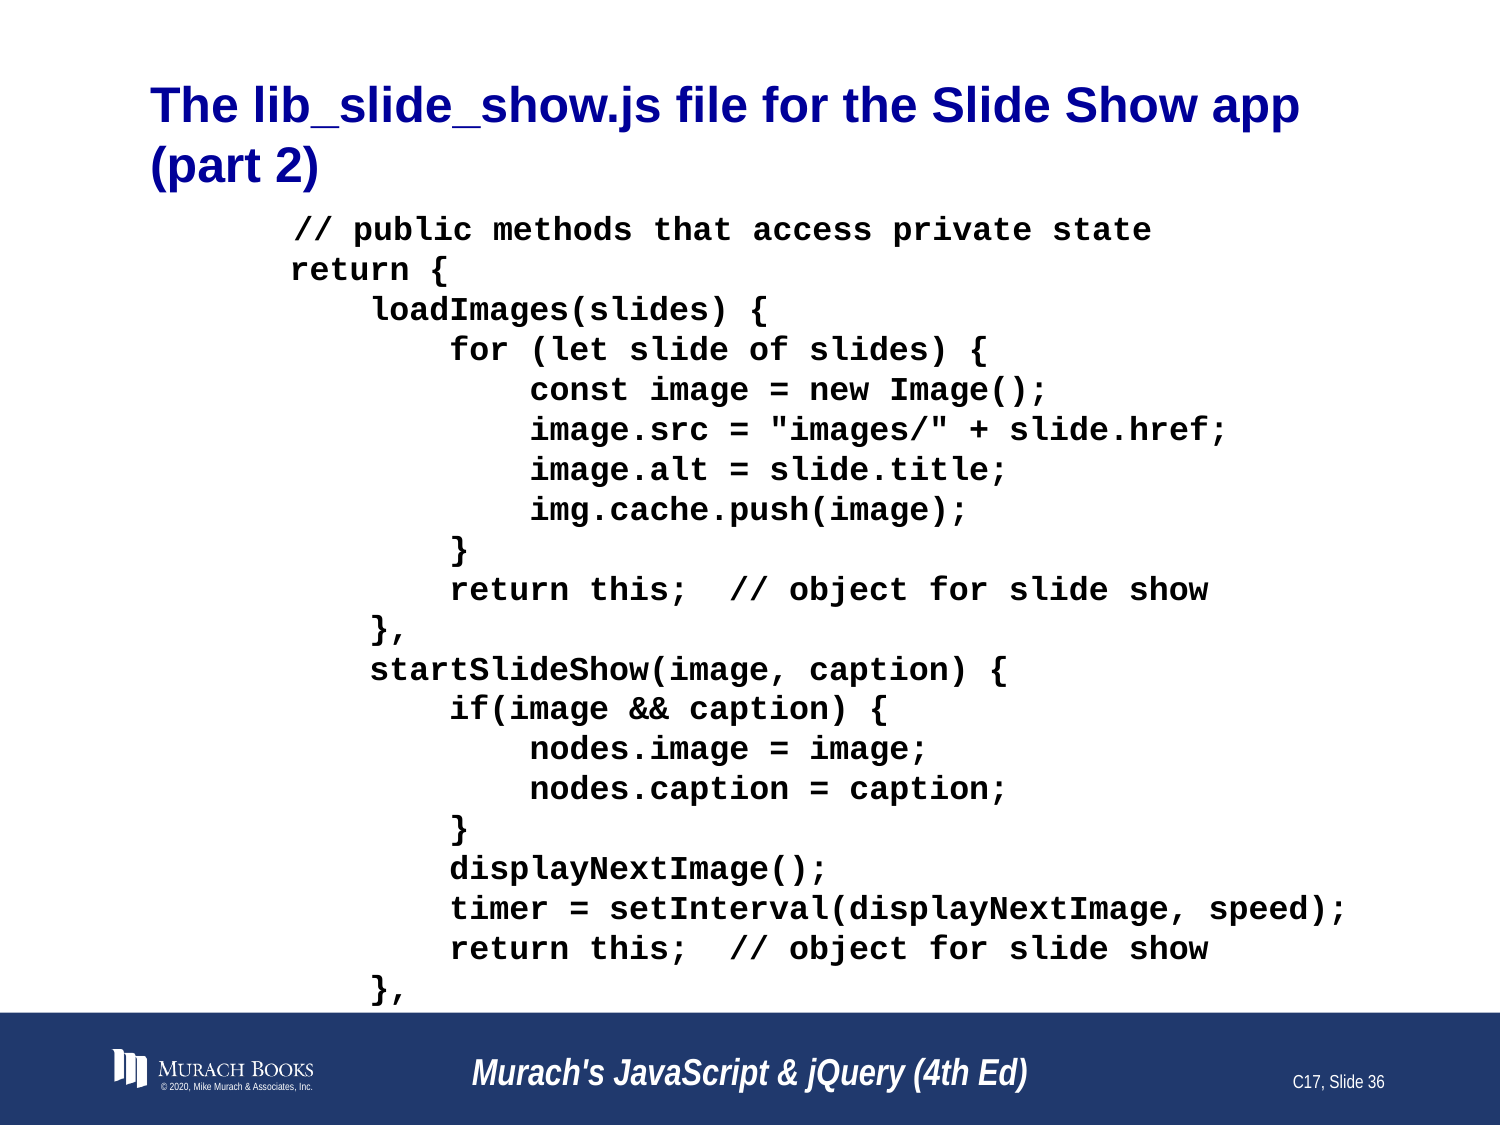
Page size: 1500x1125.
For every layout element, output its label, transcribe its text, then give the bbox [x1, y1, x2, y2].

slide_number Murach's JavaScript & jQuery (4th Ed) [463, 1025, 1050, 1100]
footer © 2020, Mike Murach & Associates, Inc. [12, 1025, 463, 1100]
list // public methods that access private state return { loadImages(slides) { for (let slide of slides) { const image = new Image(); image.src = "images/" + slide.href; image.alt = slide.title; img.cache.push(image); } return this; // object for slide show }, startSlideShow(image, caption) { if(image && caption) { nodes.image = image; nodes.caption = caption; } displayNextImage(); timer = setInterval(displayNextImage, speed); return this; // object for slide show }, [137, 200, 1375, 1000]
title The lib_slide_show.js file for the Slide Show app (part 2) [150, 72, 1350, 194]
slide_number C17, Slide 36 [1087, 1025, 1400, 1100]
